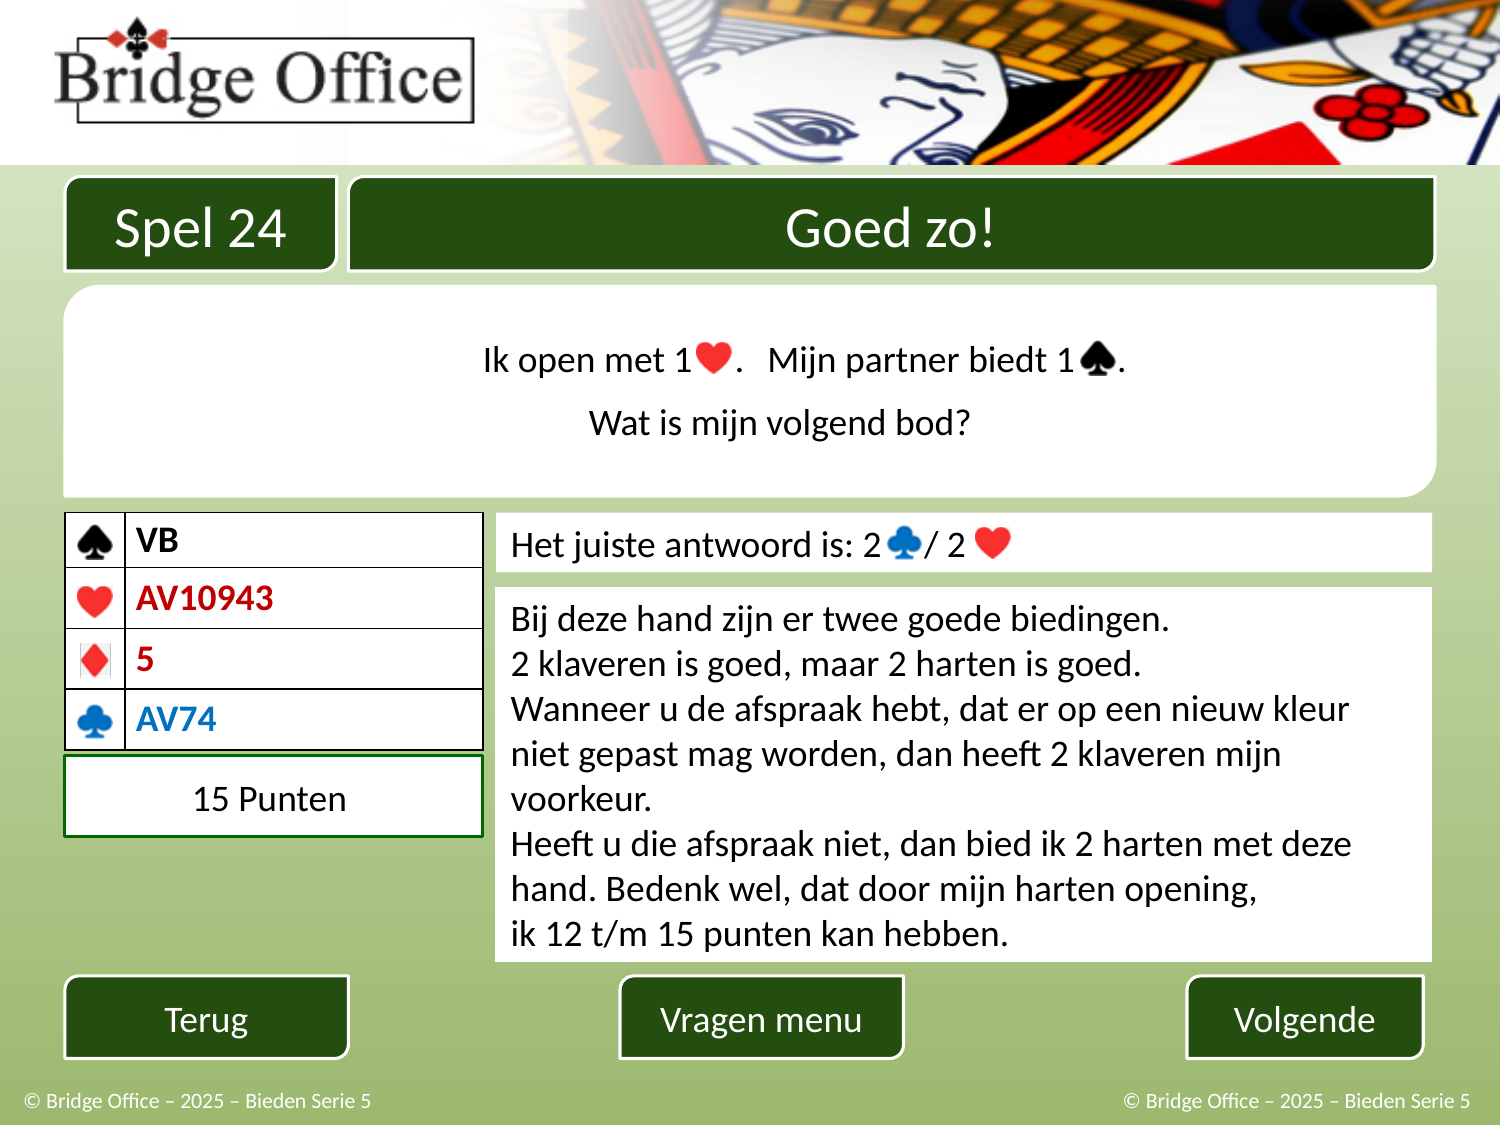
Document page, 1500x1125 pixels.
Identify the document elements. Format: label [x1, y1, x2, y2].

text_box [63, 284, 1437, 498]
text_box [8, 1079, 393, 1121]
picture [696, 342, 733, 374]
table_cell [126, 629, 482, 688]
table_cell [66, 690, 124, 749]
picture [886, 525, 923, 561]
text_box [1185, 974, 1425, 1061]
picture [77, 585, 114, 618]
picture [77, 703, 114, 740]
text_box [495, 587, 1432, 962]
table_cell [66, 629, 124, 688]
table_cell [66, 568, 124, 628]
picture [1079, 340, 1116, 376]
text_box [1107, 1079, 1500, 1121]
table_cell [126, 568, 482, 628]
table_header [126, 513, 482, 567]
picture [77, 643, 114, 679]
picture [77, 524, 114, 561]
table_cell [126, 690, 482, 749]
picture [0, 0, 1500, 166]
picture [974, 527, 1011, 559]
text_box [618, 974, 906, 1061]
table_header [66, 513, 124, 567]
text_box [63, 974, 350, 1061]
text_box [346, 174, 1437, 273]
text_box [63, 174, 339, 273]
text_box [63, 754, 484, 838]
text_box [496, 512, 1433, 573]
